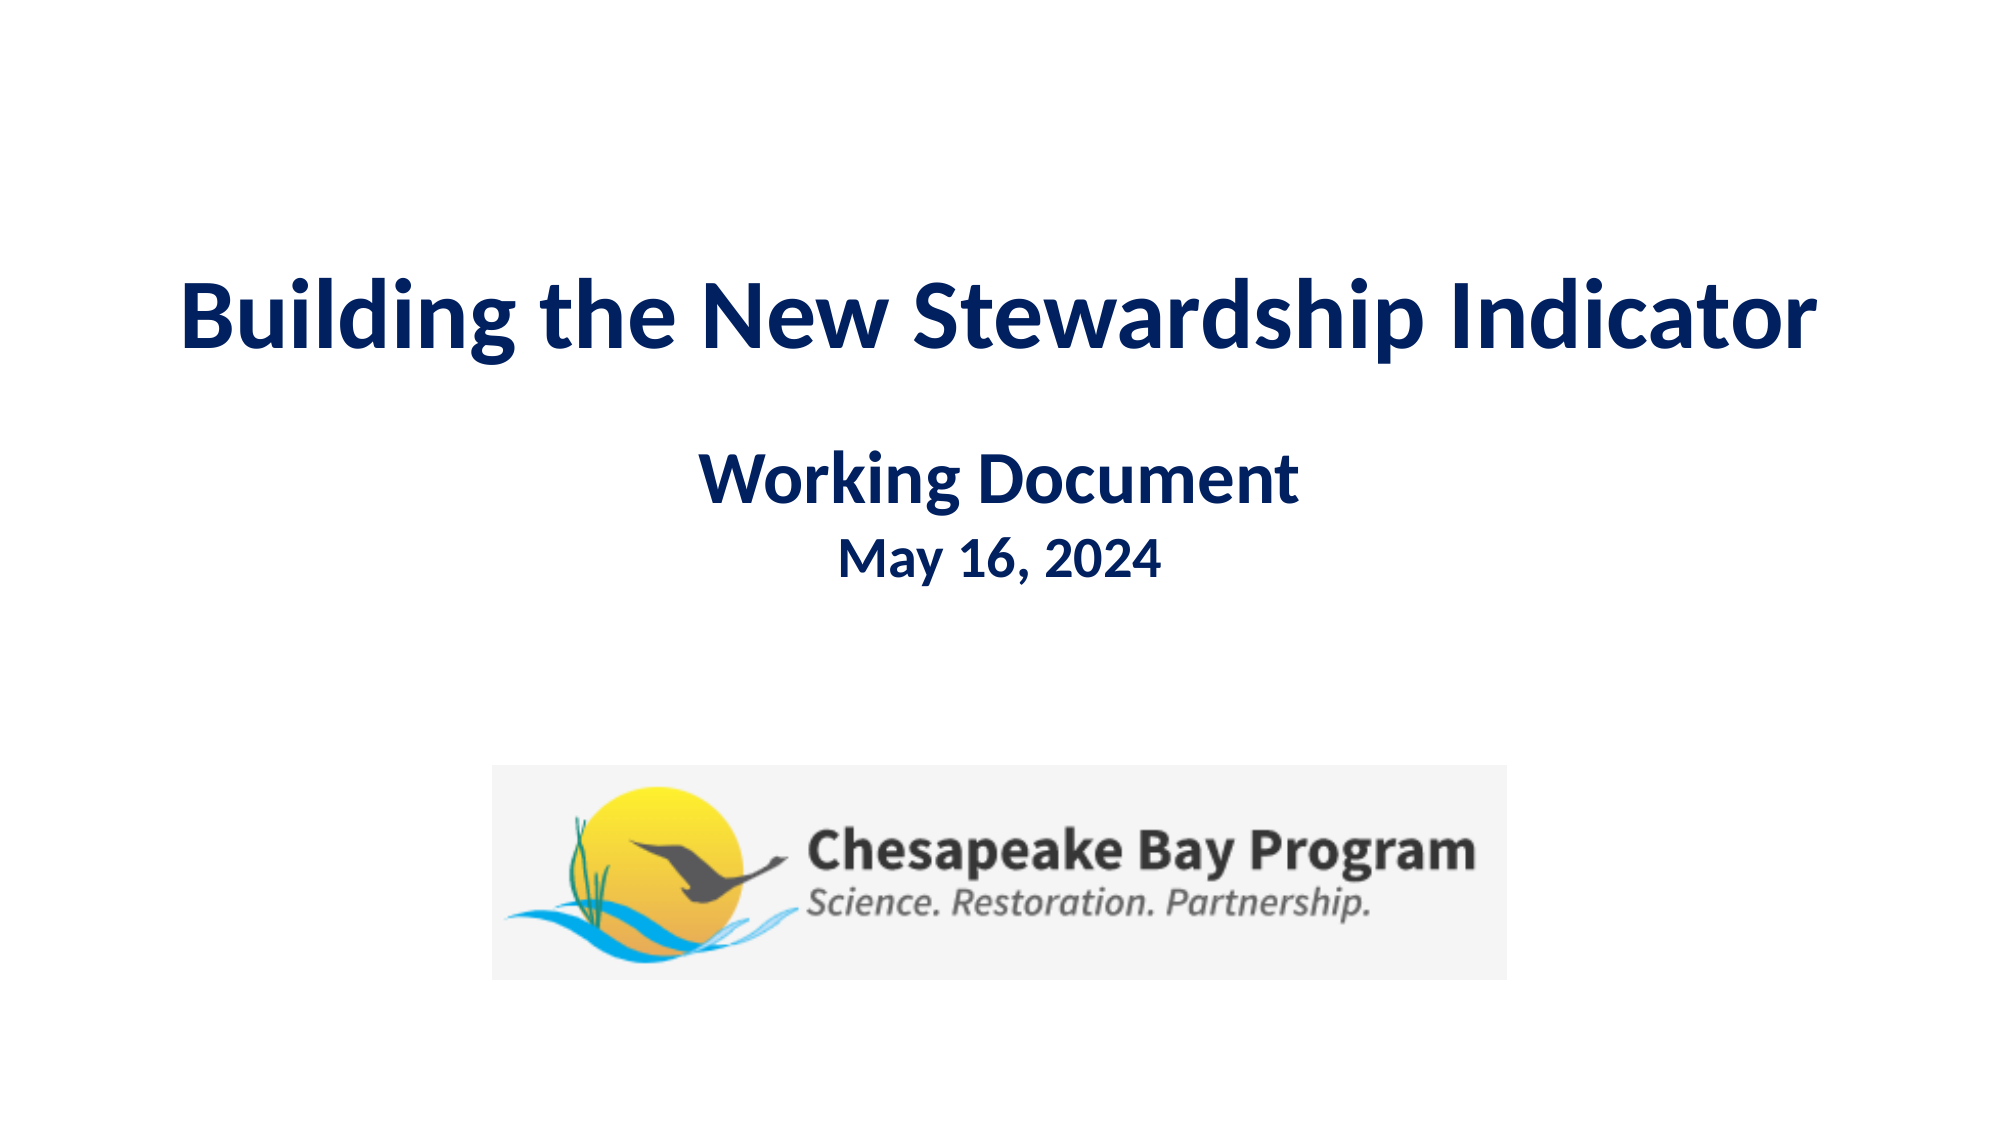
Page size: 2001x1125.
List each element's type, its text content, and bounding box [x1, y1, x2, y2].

text_box Building the New Stewardship Indicator Working Document May 16, 2024 [20, 241, 1980, 596]
picture [492, 765, 1508, 981]
